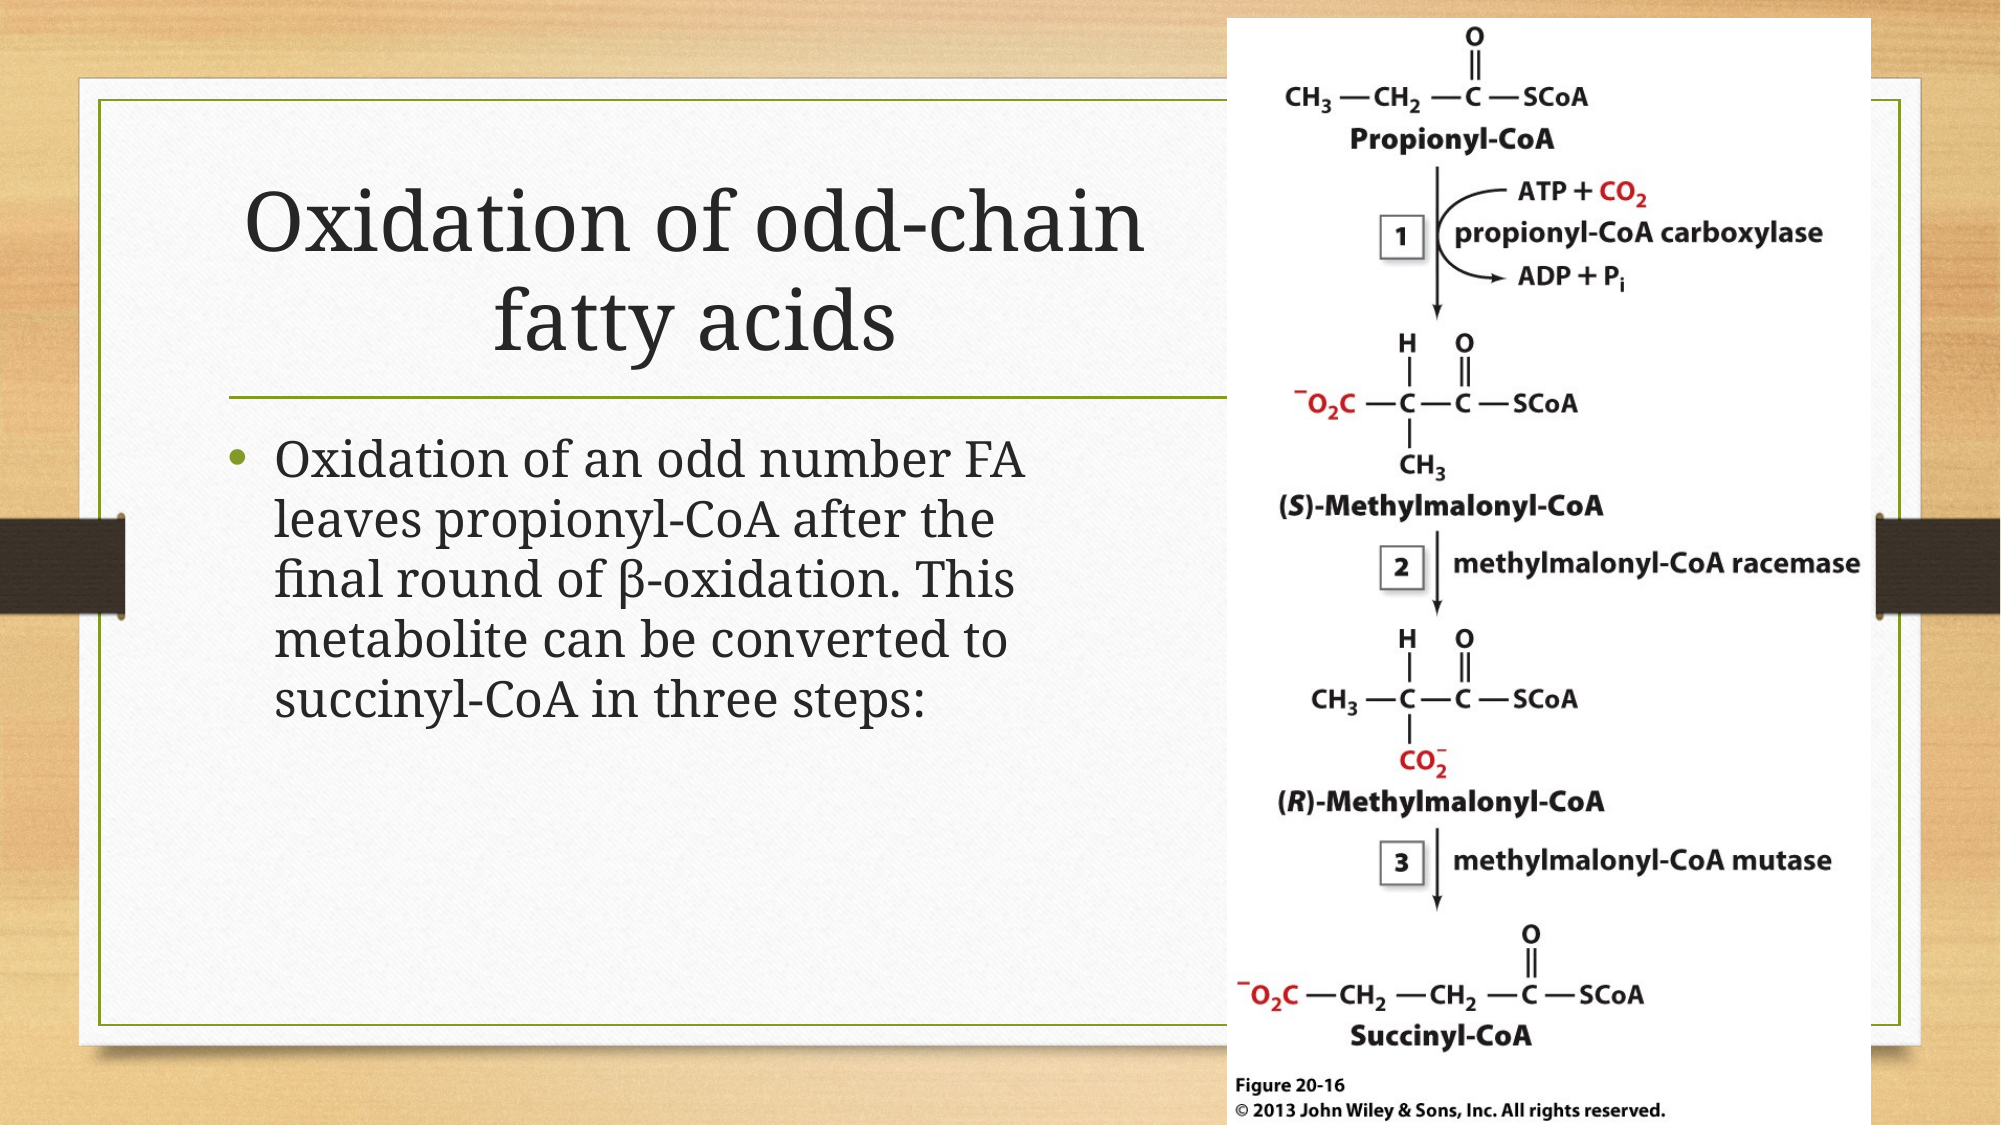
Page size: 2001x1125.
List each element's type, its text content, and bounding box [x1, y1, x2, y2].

title Oxidation of odd-chain fatty acids [212, 161, 1180, 375]
list Oxidation of an odd number FA leaves propionyl-CoA after the final round of β-oxidation. This metabolite can be converted to succinyl-CoA in three steps: [212, 419, 1101, 964]
picture [0, 0, 2001, 1125]
